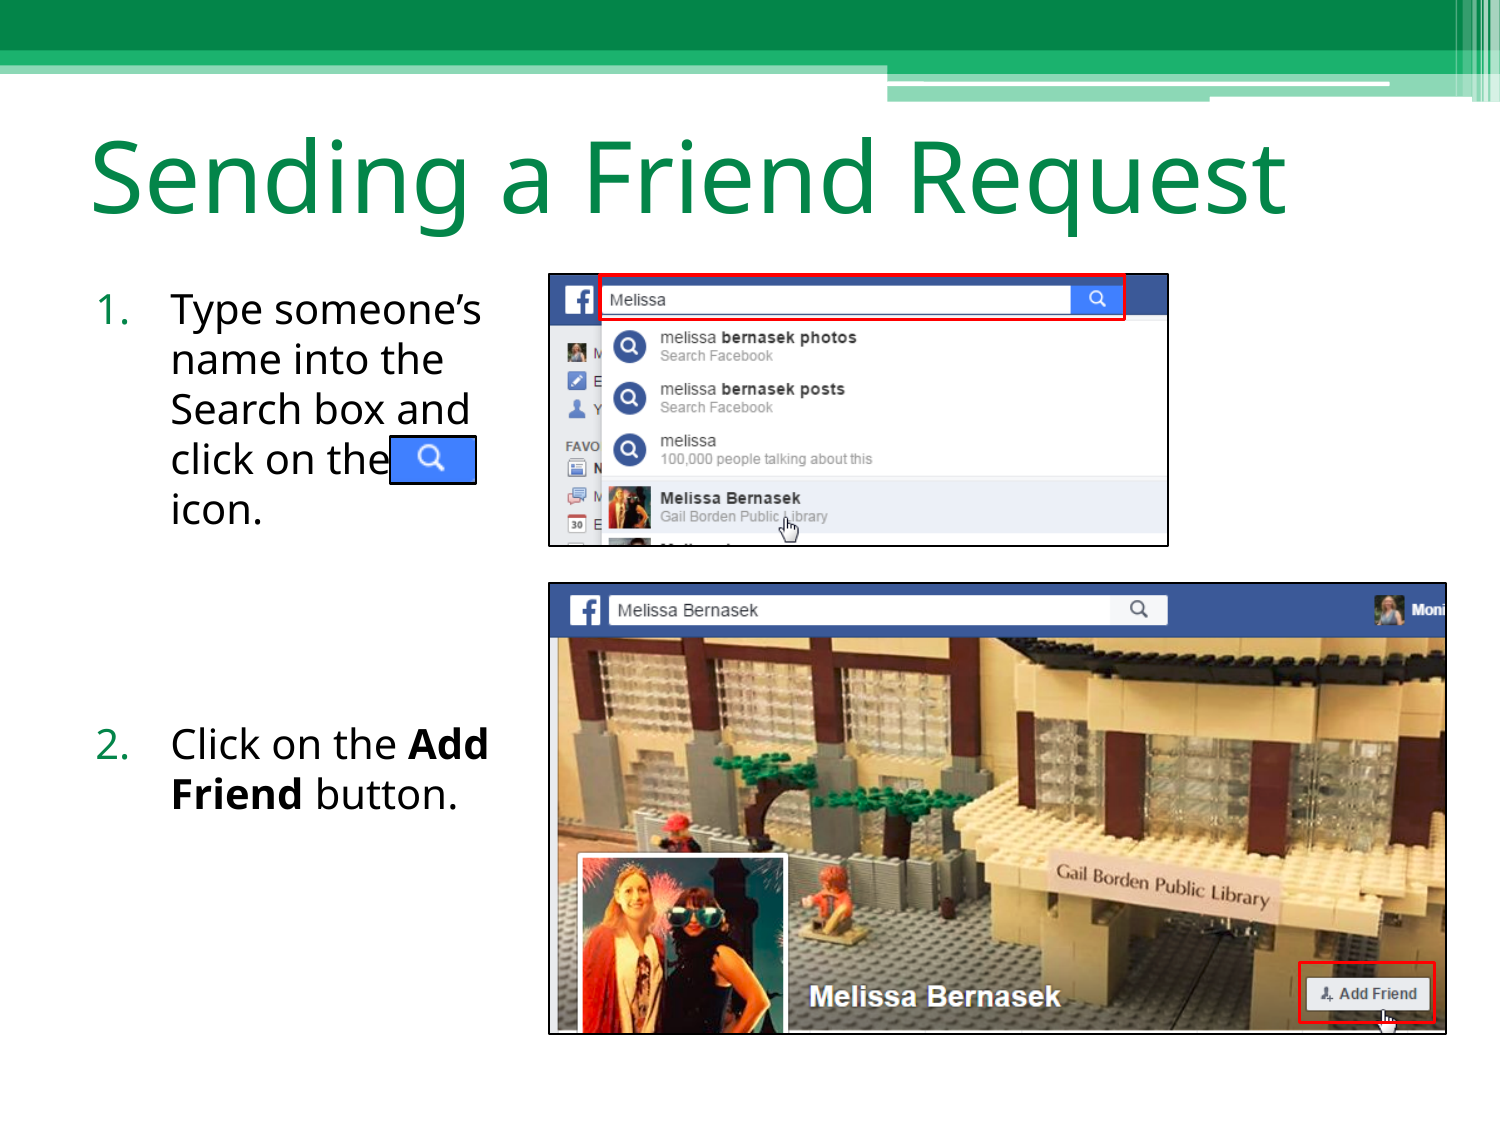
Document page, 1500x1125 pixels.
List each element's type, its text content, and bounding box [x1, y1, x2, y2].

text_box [549, 274, 1446, 1033]
title Sending a Friend Request [75, 85, 1425, 261]
picture [390, 437, 476, 483]
list Type someone’s name into the Search box and click on the icon. Click on the Add Friend button. [80, 275, 549, 1013]
